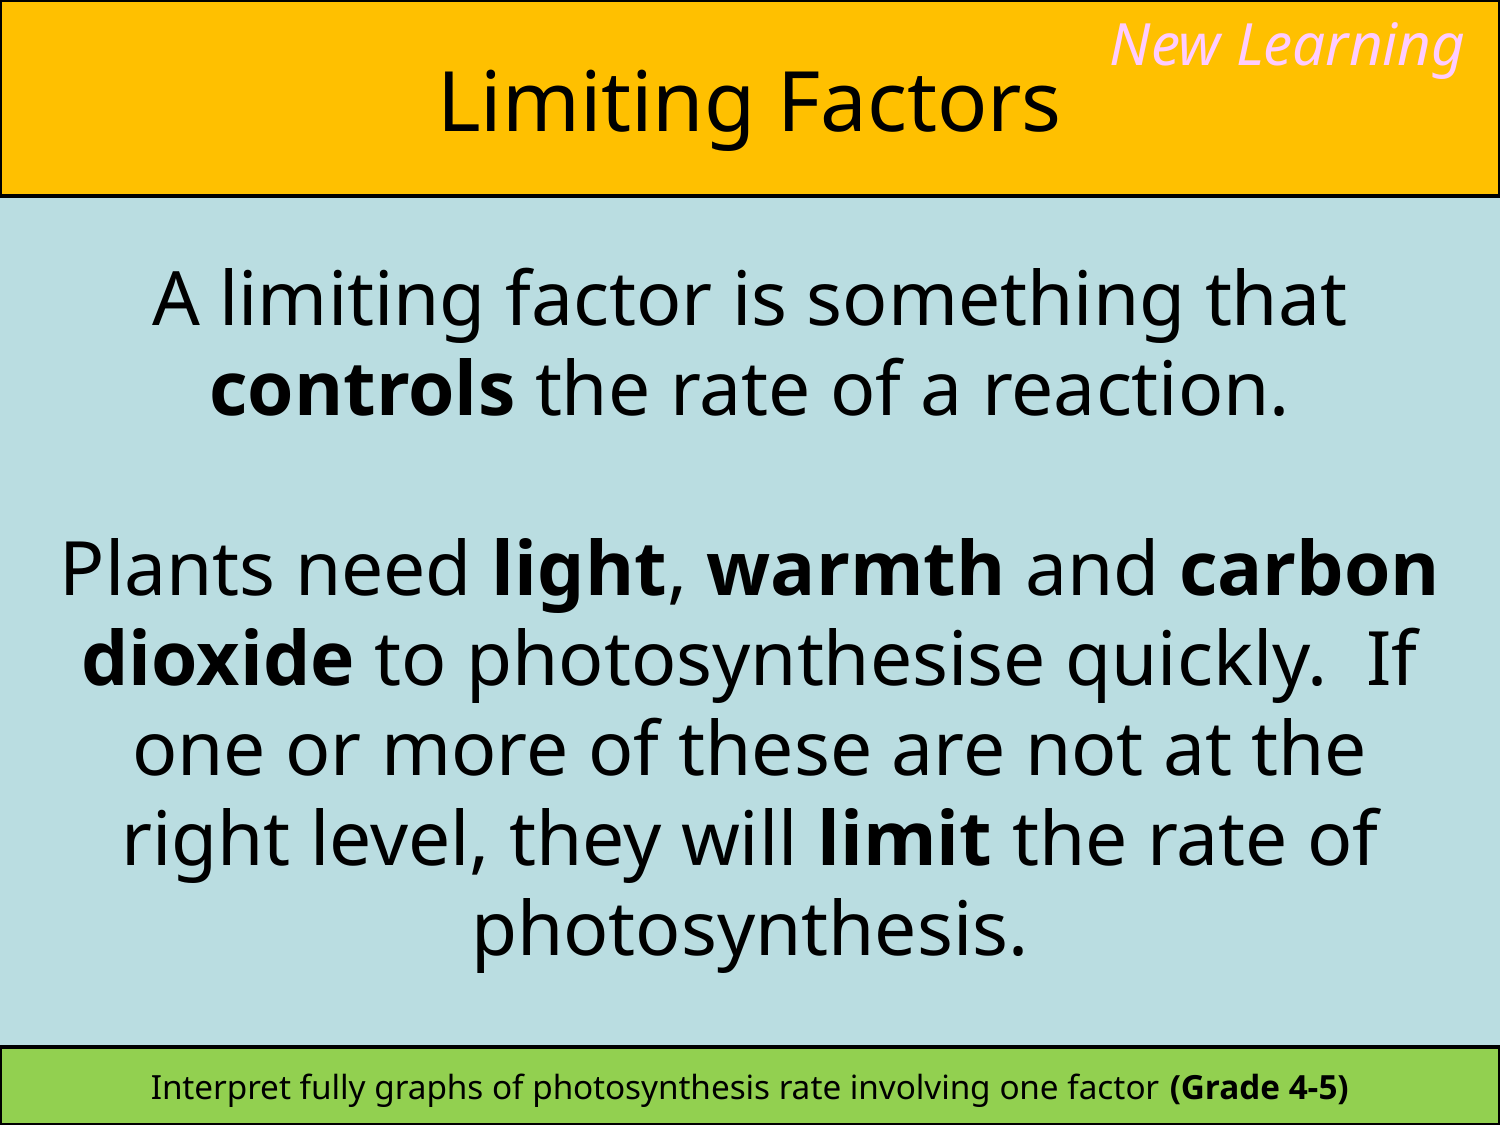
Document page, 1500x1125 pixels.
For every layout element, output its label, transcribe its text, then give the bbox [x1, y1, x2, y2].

text_box New Learning [1094, 0, 1481, 85]
text_box Interpret fully graphs of photosynthesis rate involving one factor (Grade 4-5) [0, 1045, 1500, 1125]
title Limiting Factors [0, 0, 1500, 198]
text_box A limiting factor is something that controls the rate of a reaction. Plants need light, warmth and carbon dioxide to photosynthesise quickly. If one or more of these are not at the right level, they will limit the rate of photosynthesis. [29, 243, 1471, 979]
